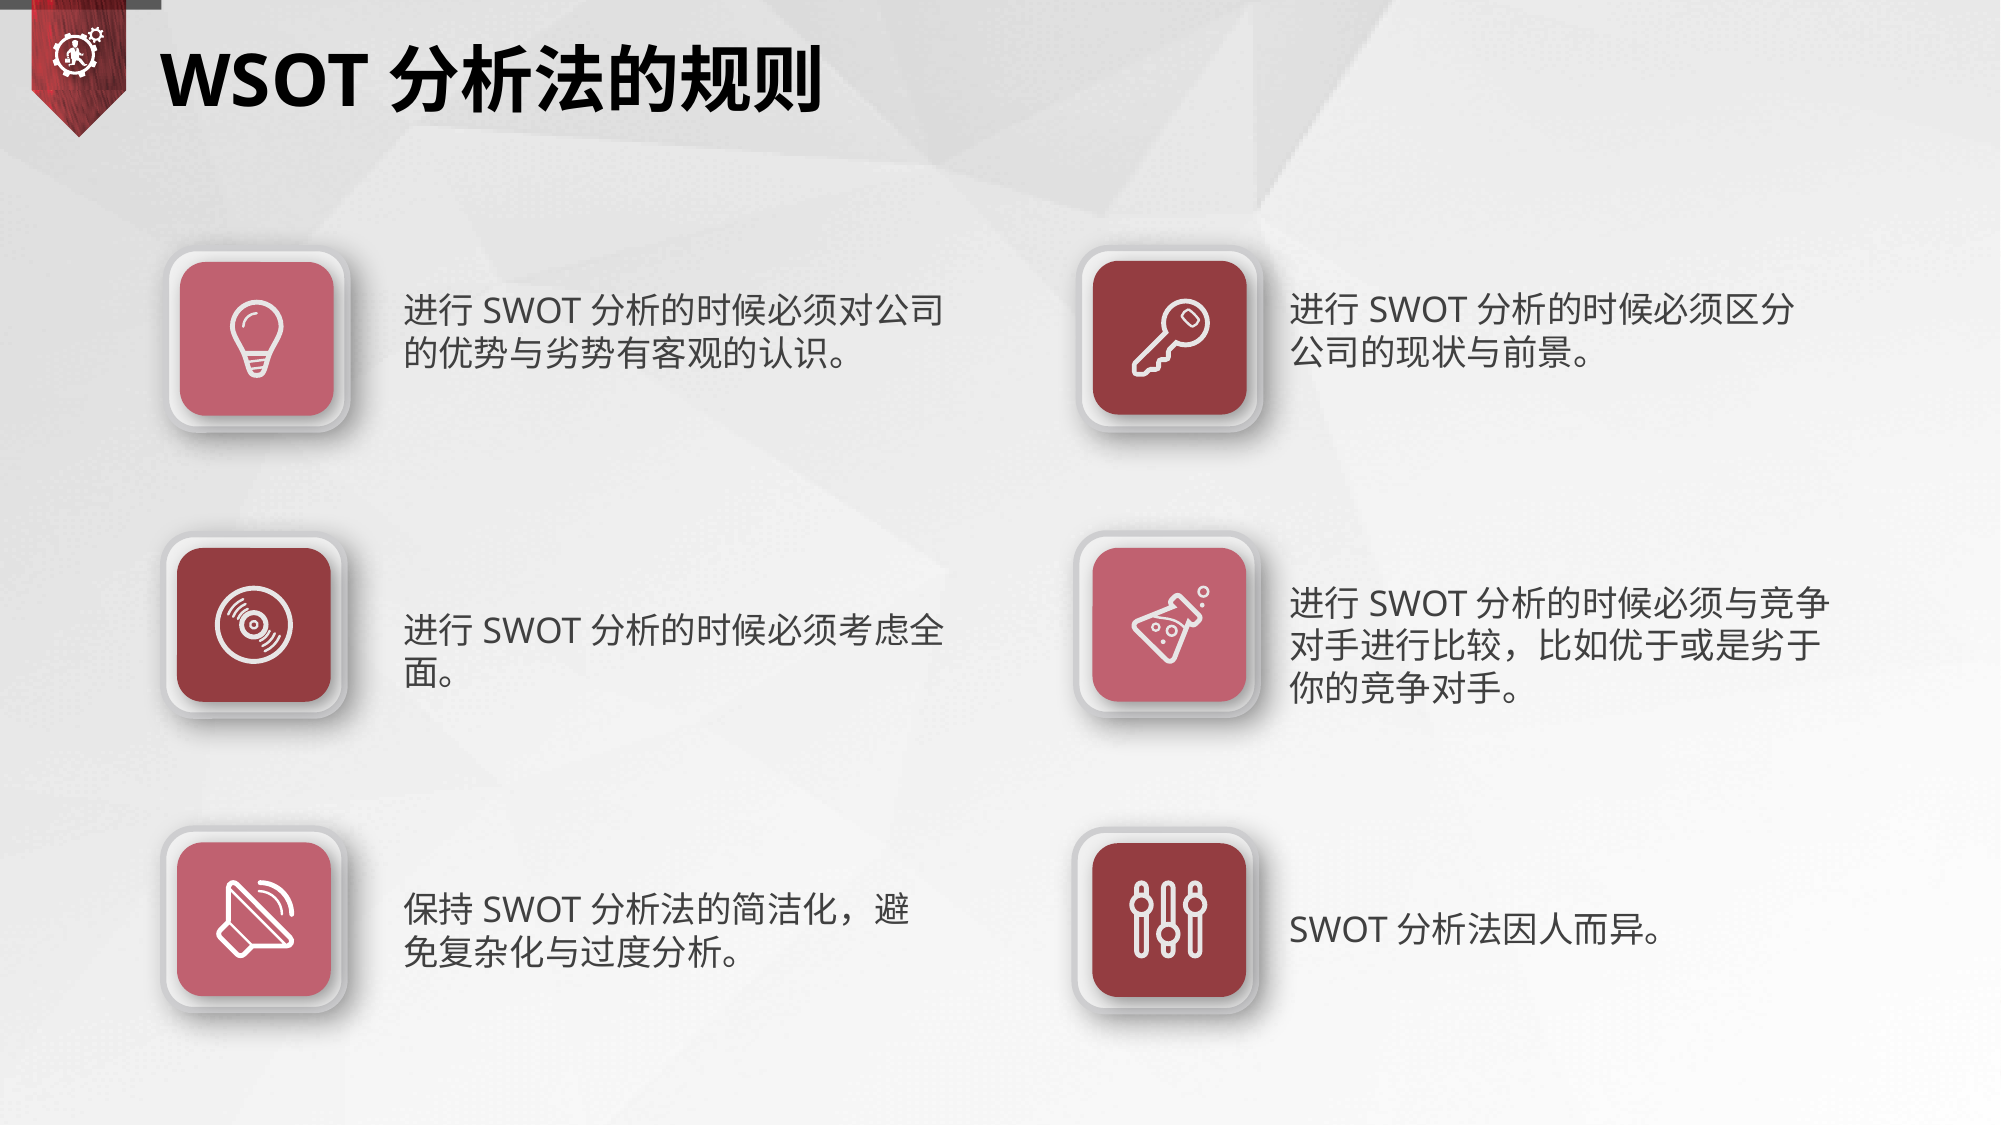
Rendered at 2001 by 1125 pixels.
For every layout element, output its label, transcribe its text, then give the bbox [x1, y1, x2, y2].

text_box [163, 534, 345, 716]
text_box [163, 828, 345, 1011]
text_box 进行SWOT分析的时候必须区分公司的现状与前景。 [1274, 279, 1834, 380]
text_box 进行SWOT分析的时候必须对公司的优势与劣势有客观的认识。 [388, 280, 979, 381]
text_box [1074, 829, 1256, 1012]
text_box SWOT分析法因人而异。 [1274, 900, 1831, 958]
text_box 进行SWOT分析的时候必须考虑全面。 [388, 600, 960, 701]
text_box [166, 248, 348, 430]
text_box 保持SWOT分析法的简洁化，避免复杂化与过度分析。 [388, 879, 949, 980]
picture [0, 0, 2001, 1125]
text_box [1076, 533, 1258, 715]
text_box 进行SWOT分析的时候必须与竞争对手进行比较，比如优于或是劣于你的竞争对手。 [1274, 573, 1855, 716]
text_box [1078, 247, 1261, 430]
